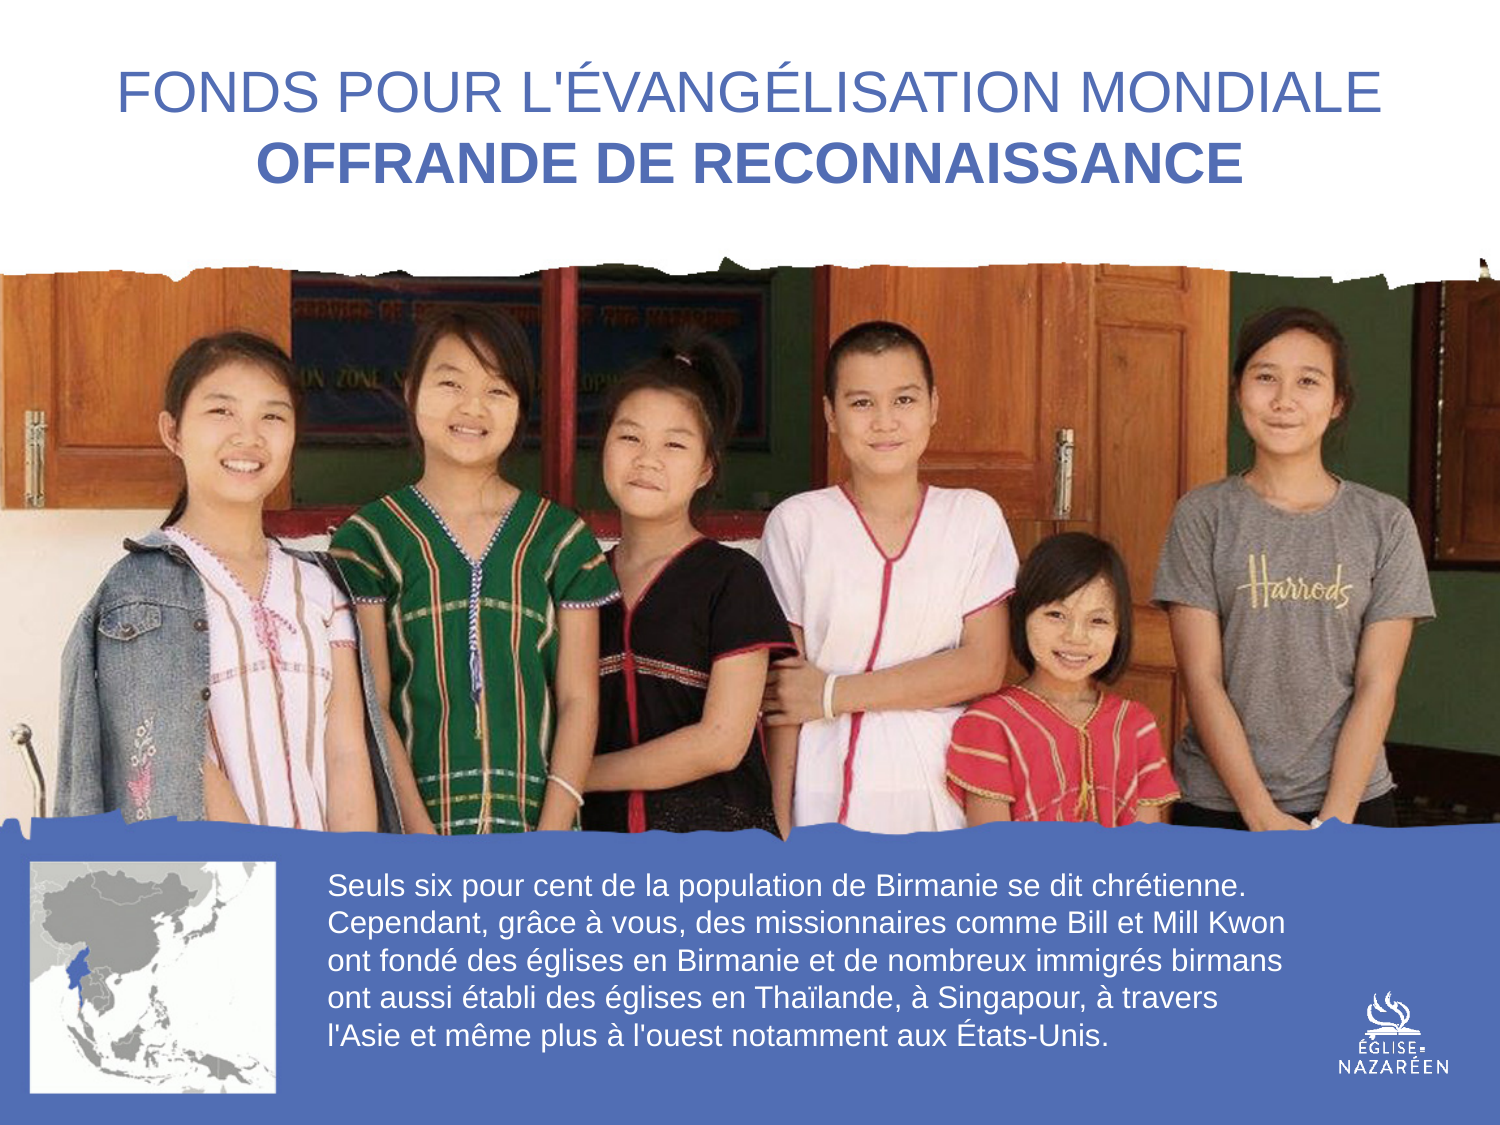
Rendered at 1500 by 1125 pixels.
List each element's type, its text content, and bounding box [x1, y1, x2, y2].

picture [0, 0, 1500, 1125]
text_box Seuls six pour cent de la population de Birmanie se dit chrétienne. Cependant, grâce à vous, des missionnaires comme Bill et Mill Kwon ont fondé des églises en Birmanie et de nombreux immigrés birmans ont aussi établi des églises en Thaïlande, à Singapour, à travers l'Asie et même plus à l'ouest notamment aux États-Unis. [312, 857, 1318, 1060]
text_box Fonds pour l'évangélisation mondiale Offrande de reconnaissance [12, 45, 1488, 203]
